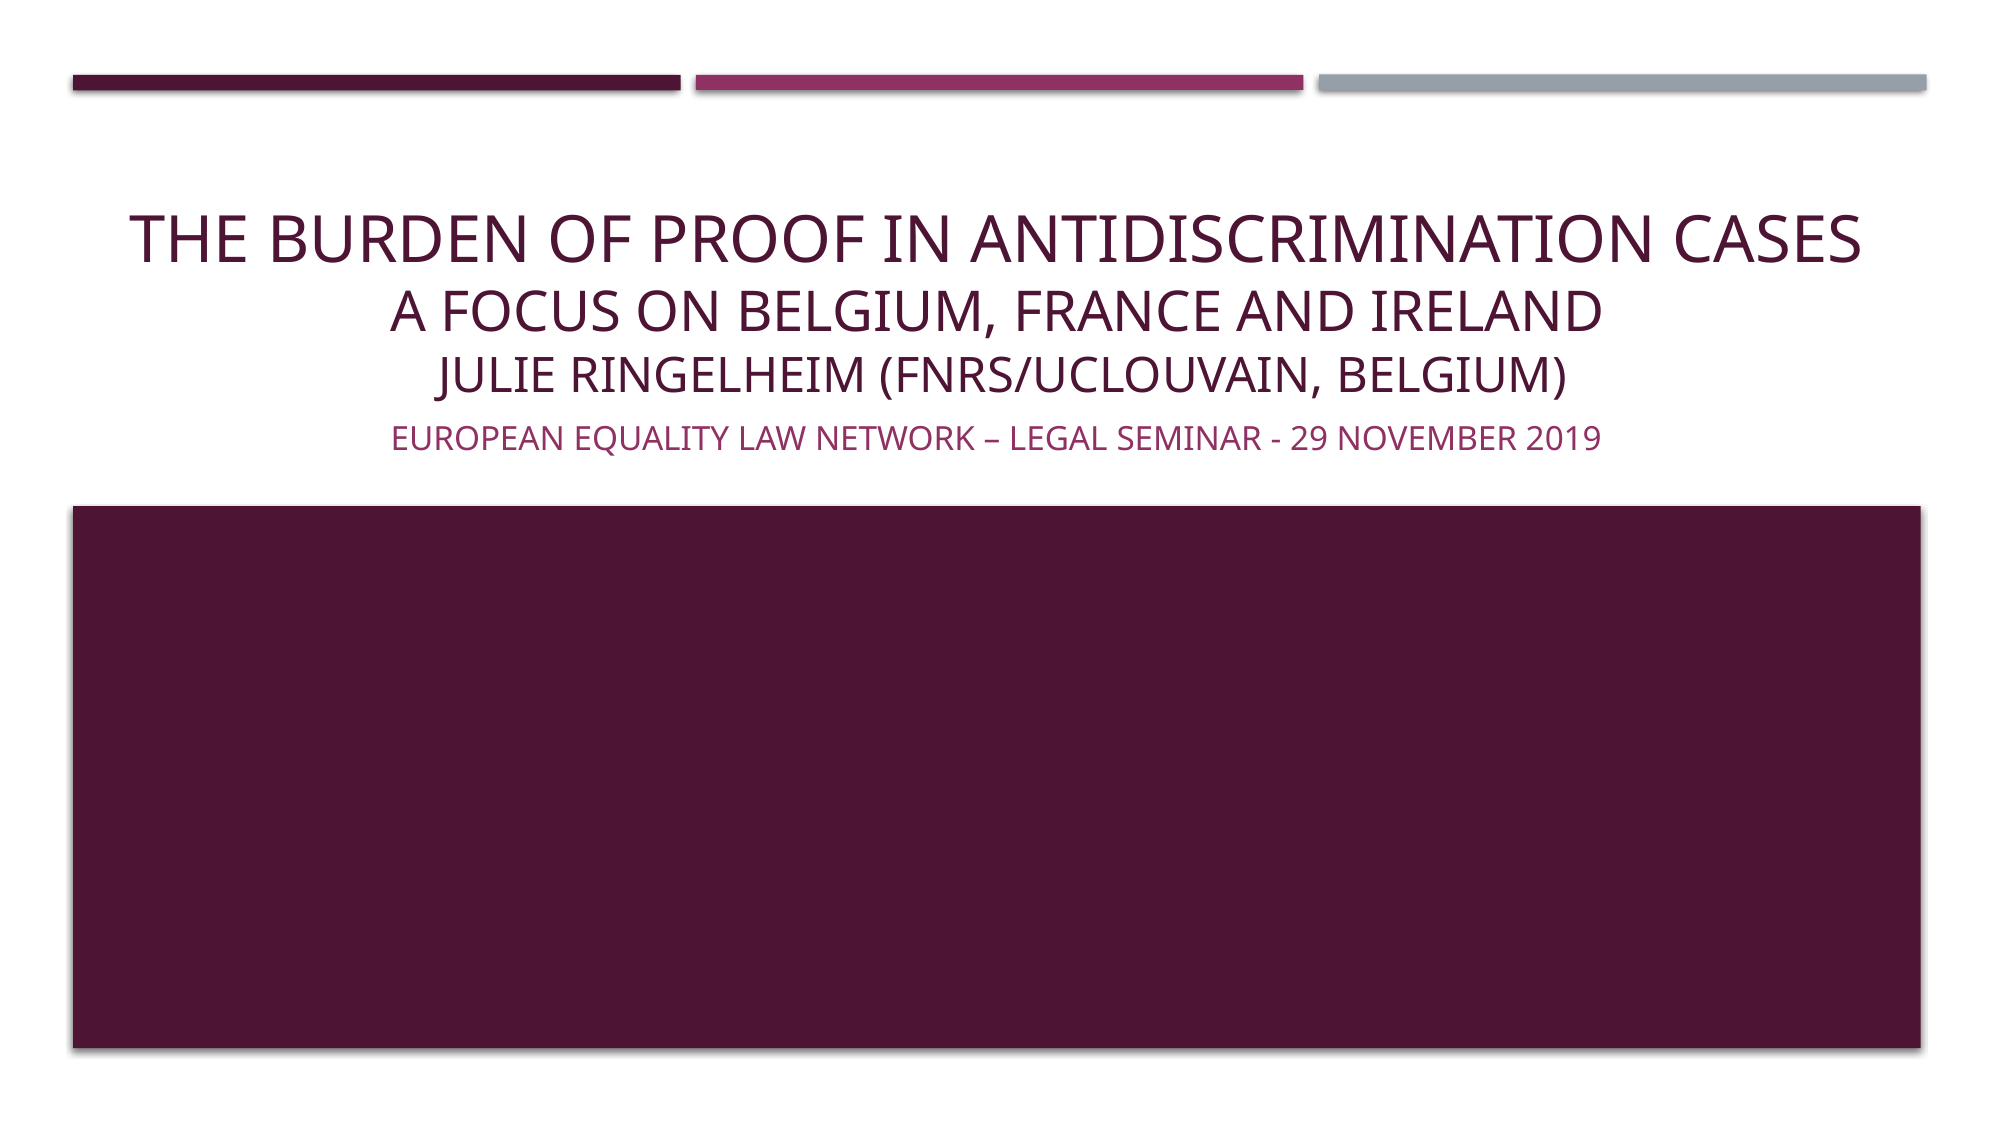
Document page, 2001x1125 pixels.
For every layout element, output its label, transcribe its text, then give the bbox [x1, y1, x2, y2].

title The burden of proof in antidiscrimination cases A focus on Belgium, France and Ireland Julie Ringelheim (FNRS/Uclouvain, Belgium) [95, 135, 1899, 409]
subtitle European equality law network – legal seminar - 29 november 2019 [95, 409, 1899, 507]
